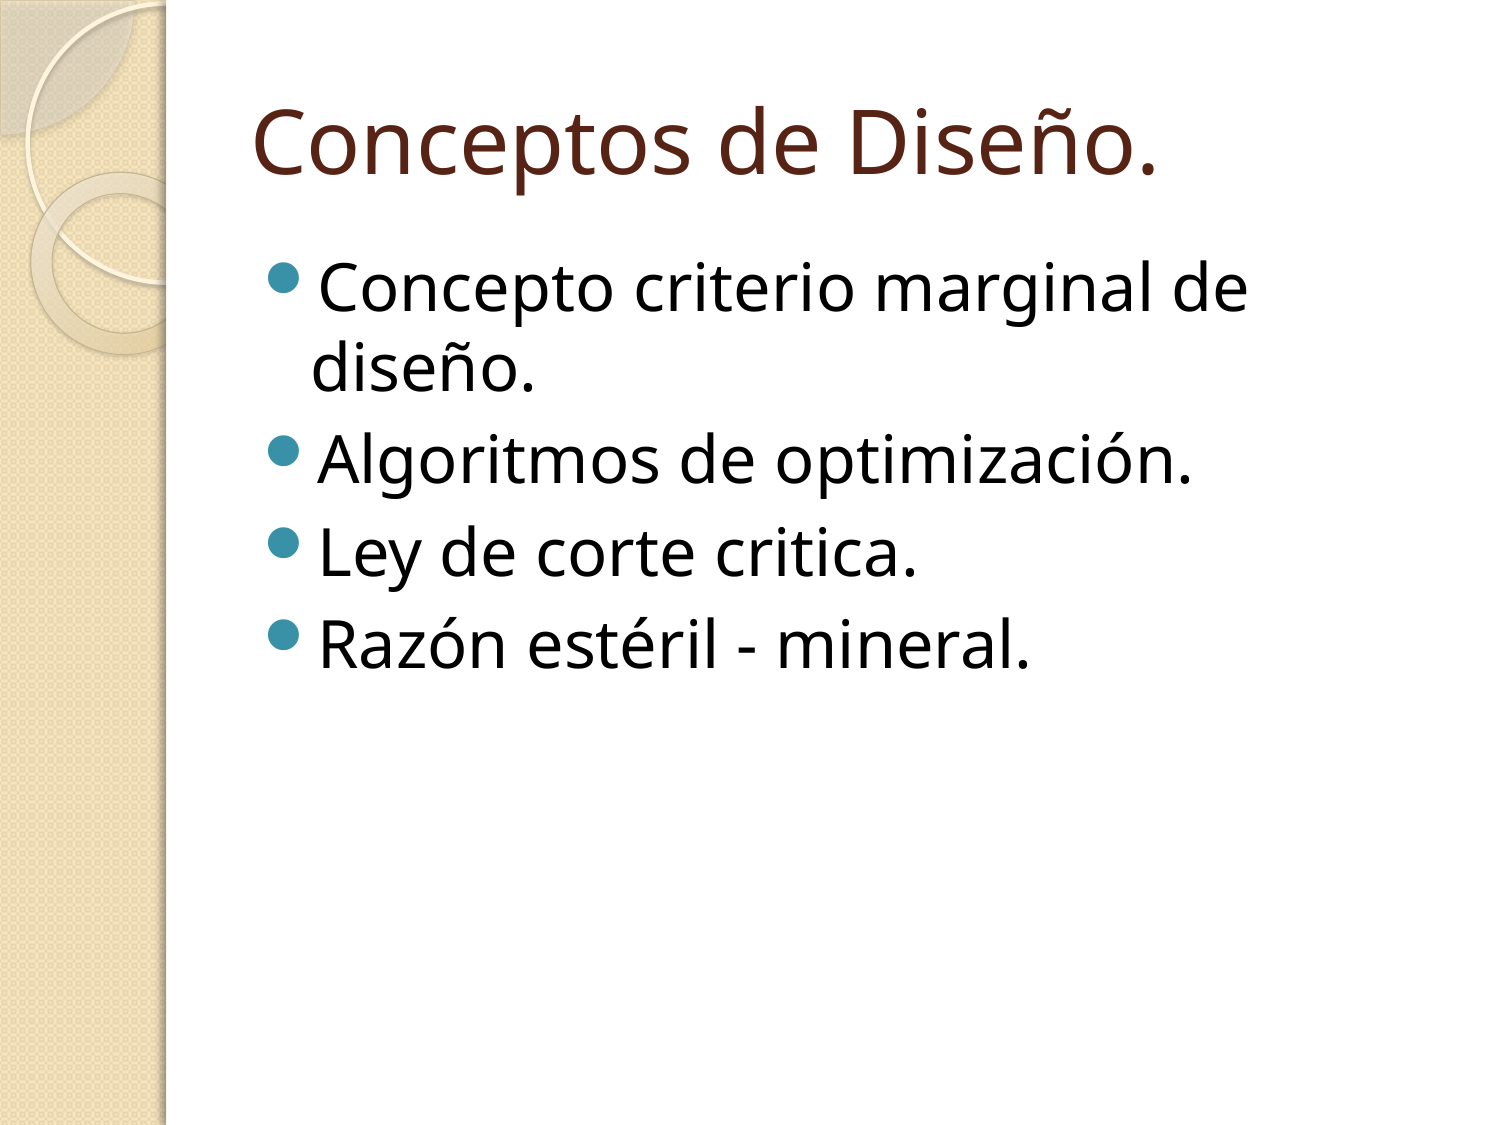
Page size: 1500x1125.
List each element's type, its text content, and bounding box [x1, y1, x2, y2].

list Concepto criterio marginal de diseño. Algoritmos de optimización. Ley de corte critica. Razón estéril - mineral. [235, 237, 1466, 1025]
title Conceptos de Diseño. [235, 45, 1466, 233]
